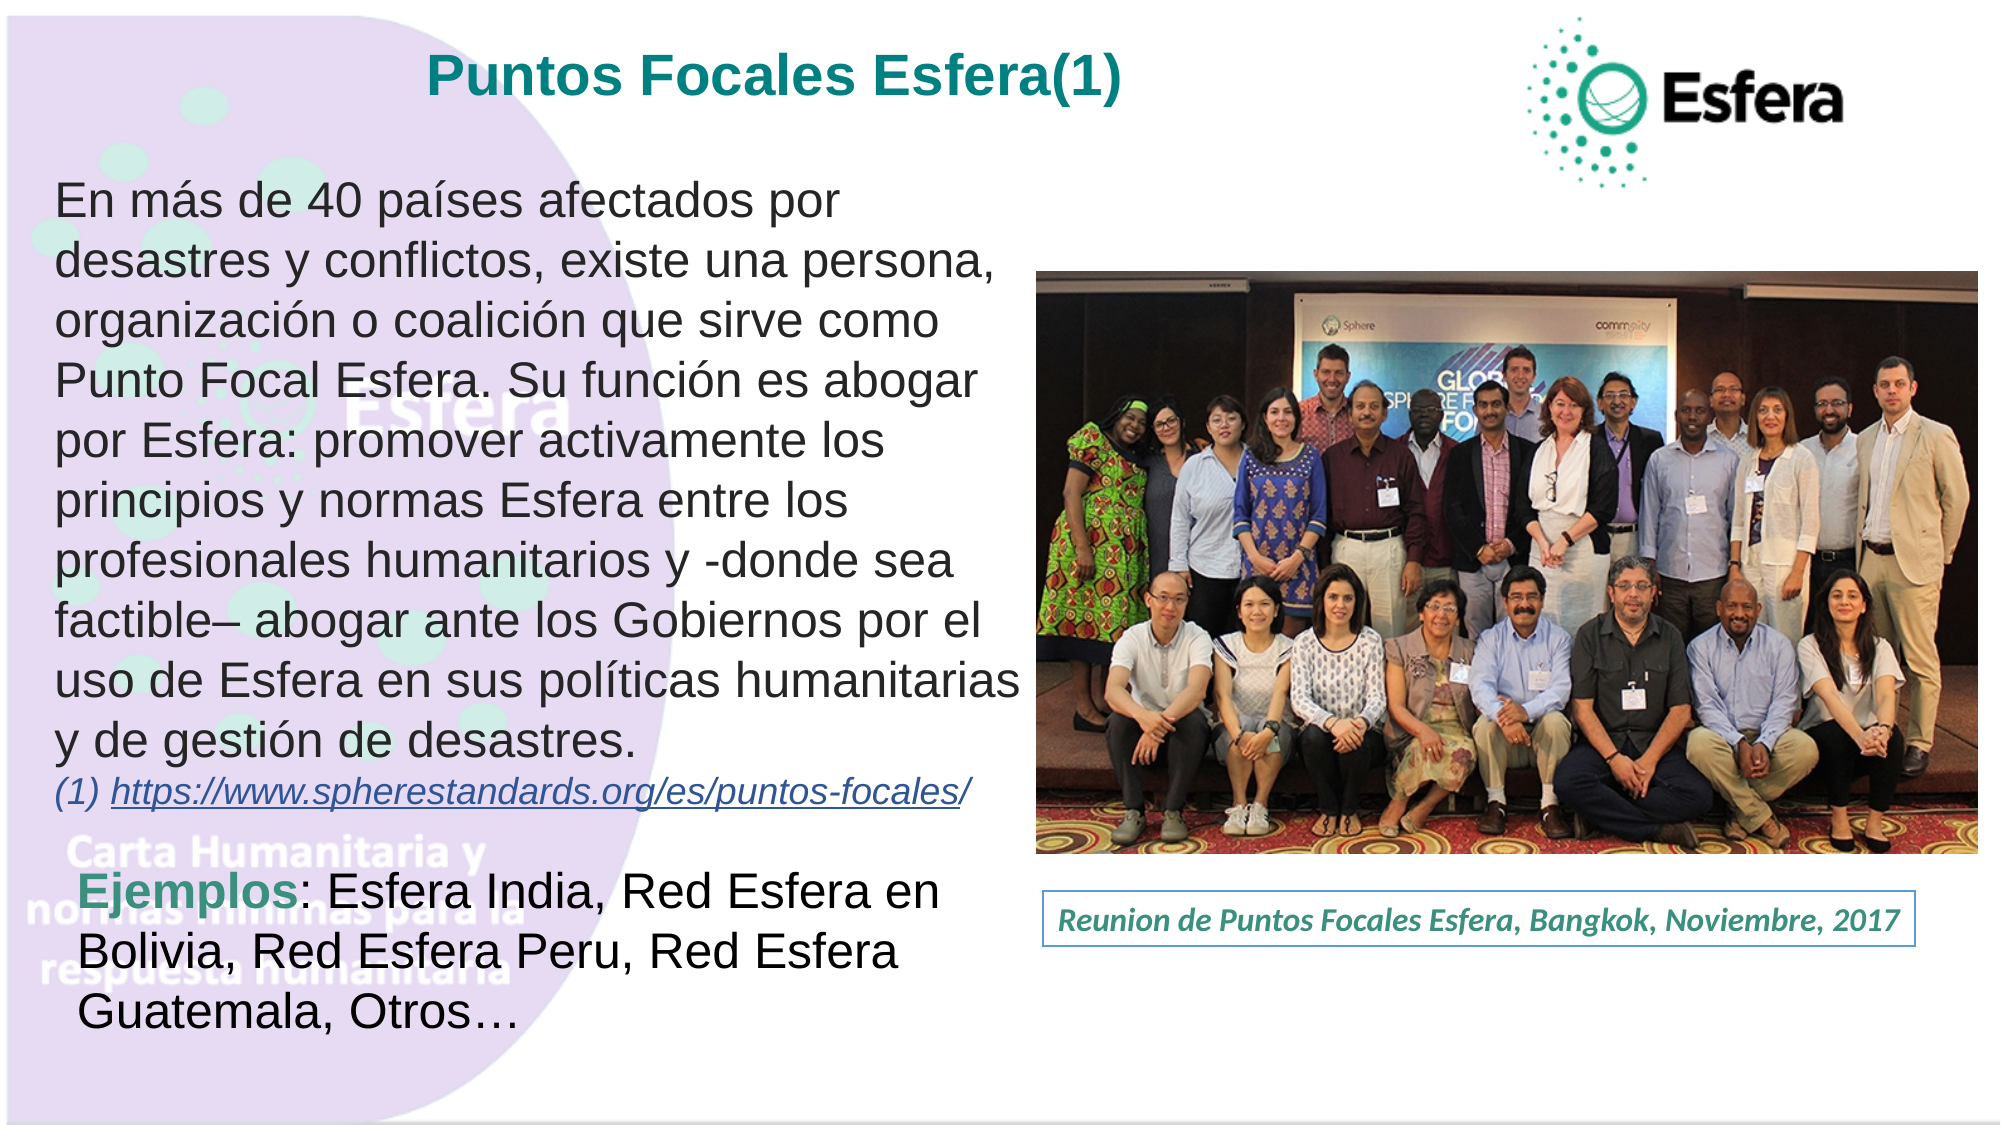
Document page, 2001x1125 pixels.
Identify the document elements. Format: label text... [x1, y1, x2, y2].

picture [0, 0, 2001, 1125]
text_box Reunion de Puntos Focales Esfera, Bangkok, Noviembre, 2017 [1042, 890, 1916, 947]
text_box Puntos Focales Esfera(1) [44, 38, 1506, 131]
text_box En más de 40 países afectados por desastres y conflictos, existe una persona, organización o coalición que sirve como Punto Focal Esfera. Su función es abogar por Esfera: promover activamente los principios y normas Esfera entre los profesionales humanitarios y -donde sea factible– abogar ante los Gobiernos por el uso de Esfera en sus políticas humanitarias y de gestión de desastres. (1) https://www.spherestandards.org/es/puntos-focales/ [39, 159, 1045, 820]
text_box Ejemplos: Esfera India, Red Esfera en Bolivia, Red Esfera Peru, Red Esfera Guatemala, Otros… [62, 851, 964, 1047]
